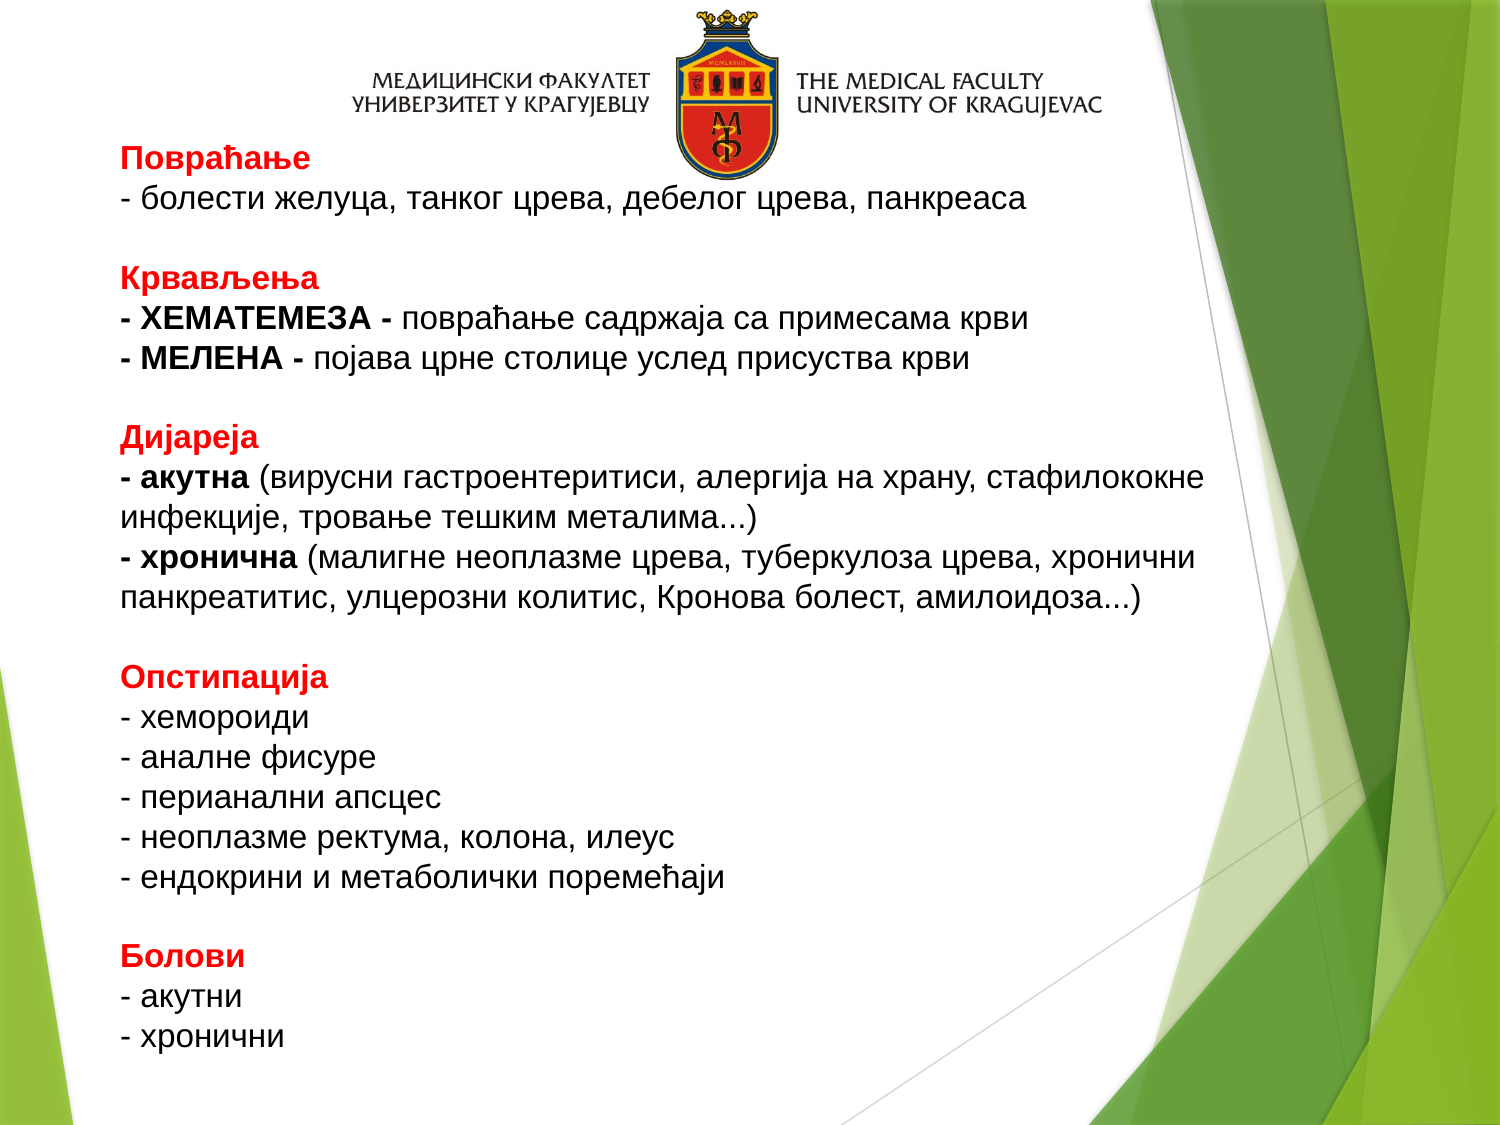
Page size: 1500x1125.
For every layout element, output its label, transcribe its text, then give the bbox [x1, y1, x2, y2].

picture [328, 0, 1125, 128]
text_box Повраћање - болести желуца, танког црева, дебелог црева, панкреаса Крвављења - ХЕМАТЕМЕЗА - повраћање садржаја са примесама крви - МЕЛЕНА - појава црне столице услед присуства крви Дијареја - акутна (вирусни гастроентеритиси, алергија на храну, стафилококне инфекције, тровање тешким металима...) - хронична (малигне неоплазме црева, туберкулоза црева, хронични панкреатитис, улцерозни колитис, Кронова болест, амилоидоза...) Опстипација - хемороиди - аналне фисуре - перианални апсцес - неоплазме ректума, колона, илеус - ендокрини и метаболички поремећаји Болови - акутни - хронични [105, 128, 1395, 1062]
